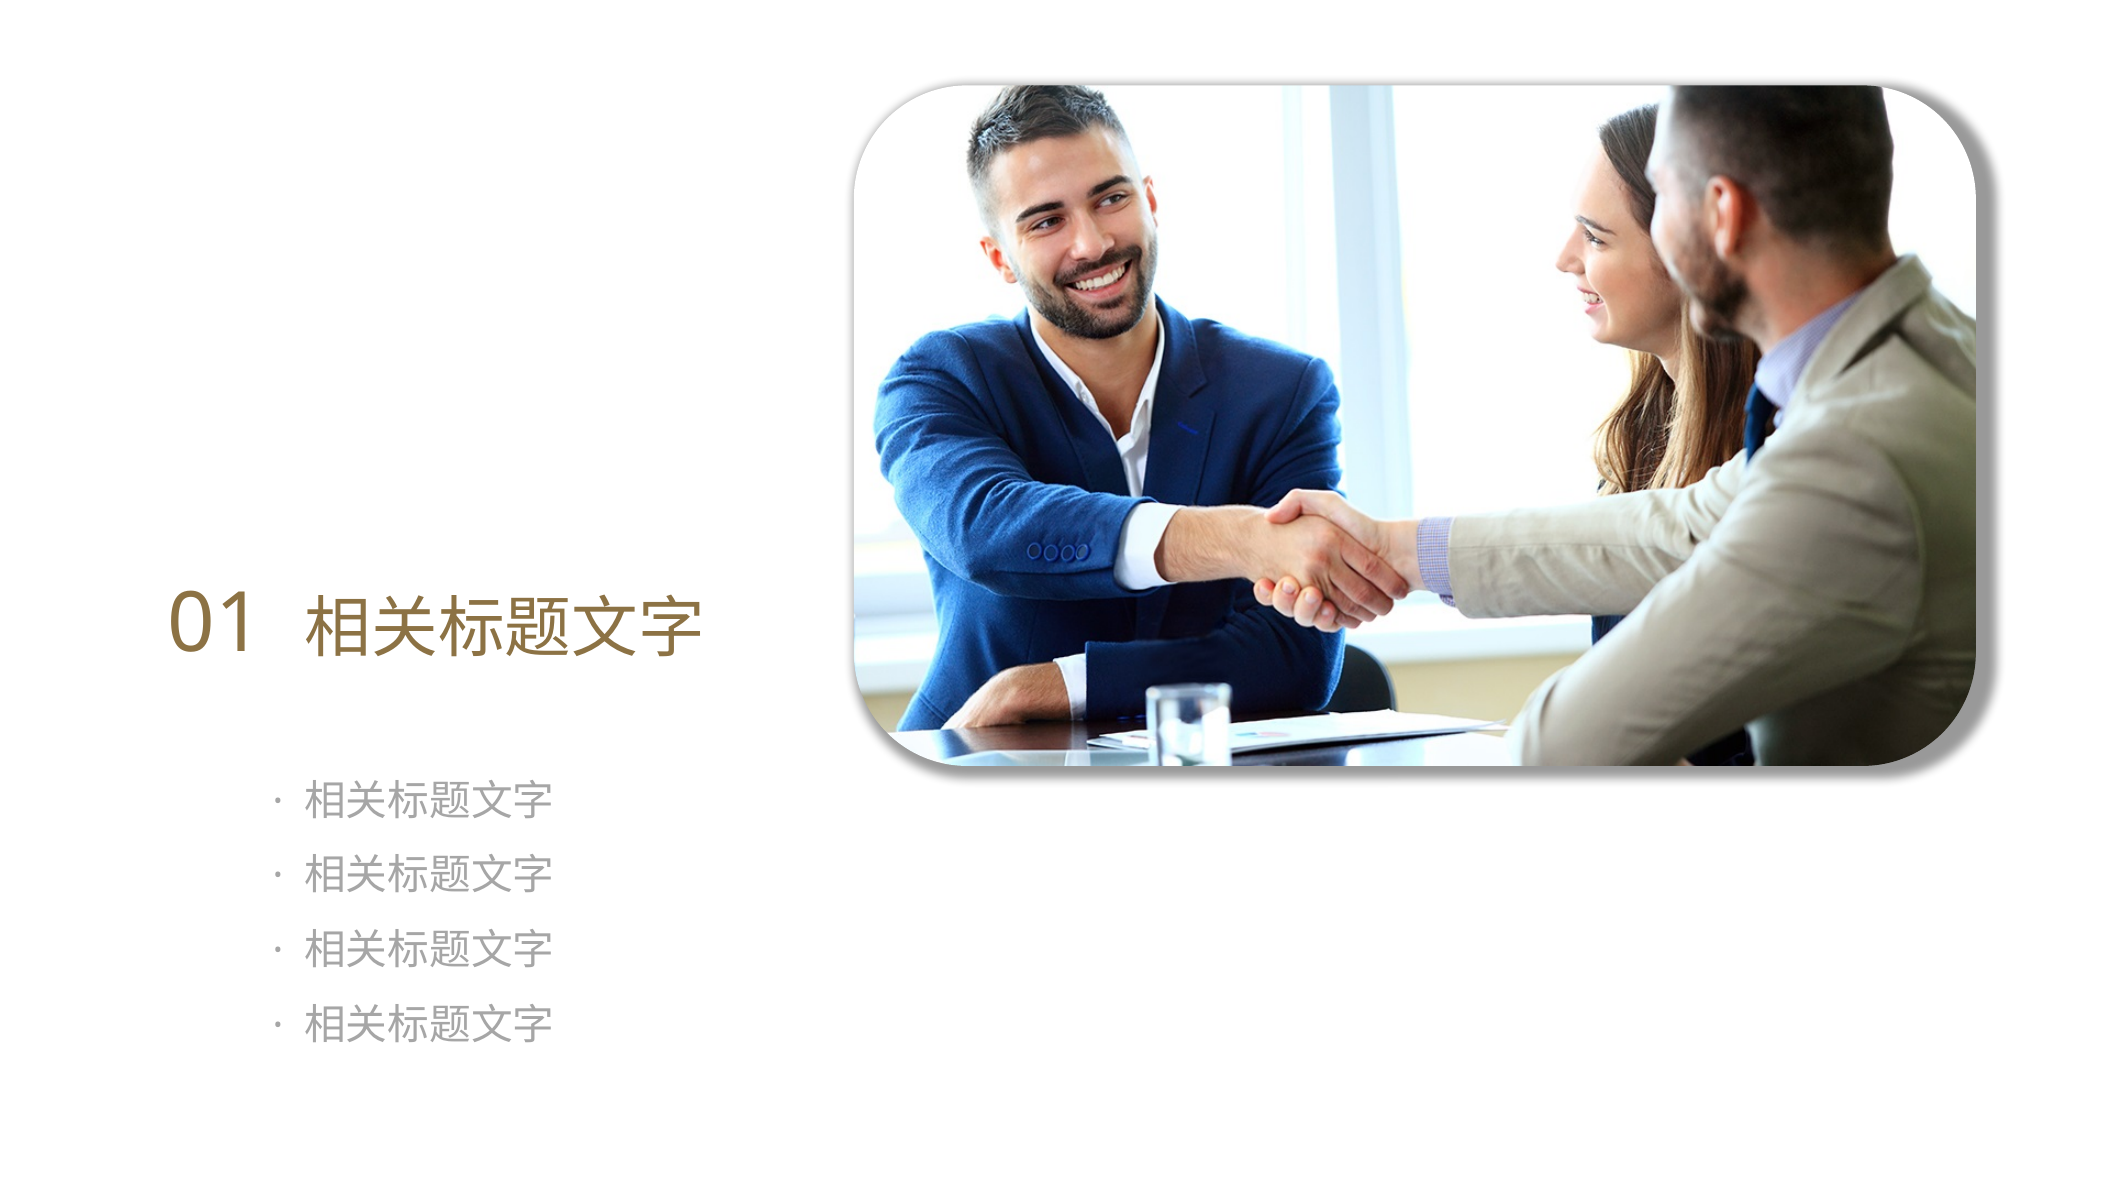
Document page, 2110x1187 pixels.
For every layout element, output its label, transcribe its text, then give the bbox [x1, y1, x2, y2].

text_box [852, 84, 1977, 705]
text_box [872, 717, 1957, 767]
text_box · 相关标题文字 [257, 990, 724, 1055]
text_box · 相关标题文字 [257, 766, 724, 831]
text_box 01 相关标题文字 [153, 561, 789, 676]
text_box [866, 706, 1964, 716]
text_box · 相关标题文字 [257, 915, 724, 981]
text_box · 相关标题文字 [257, 840, 724, 906]
